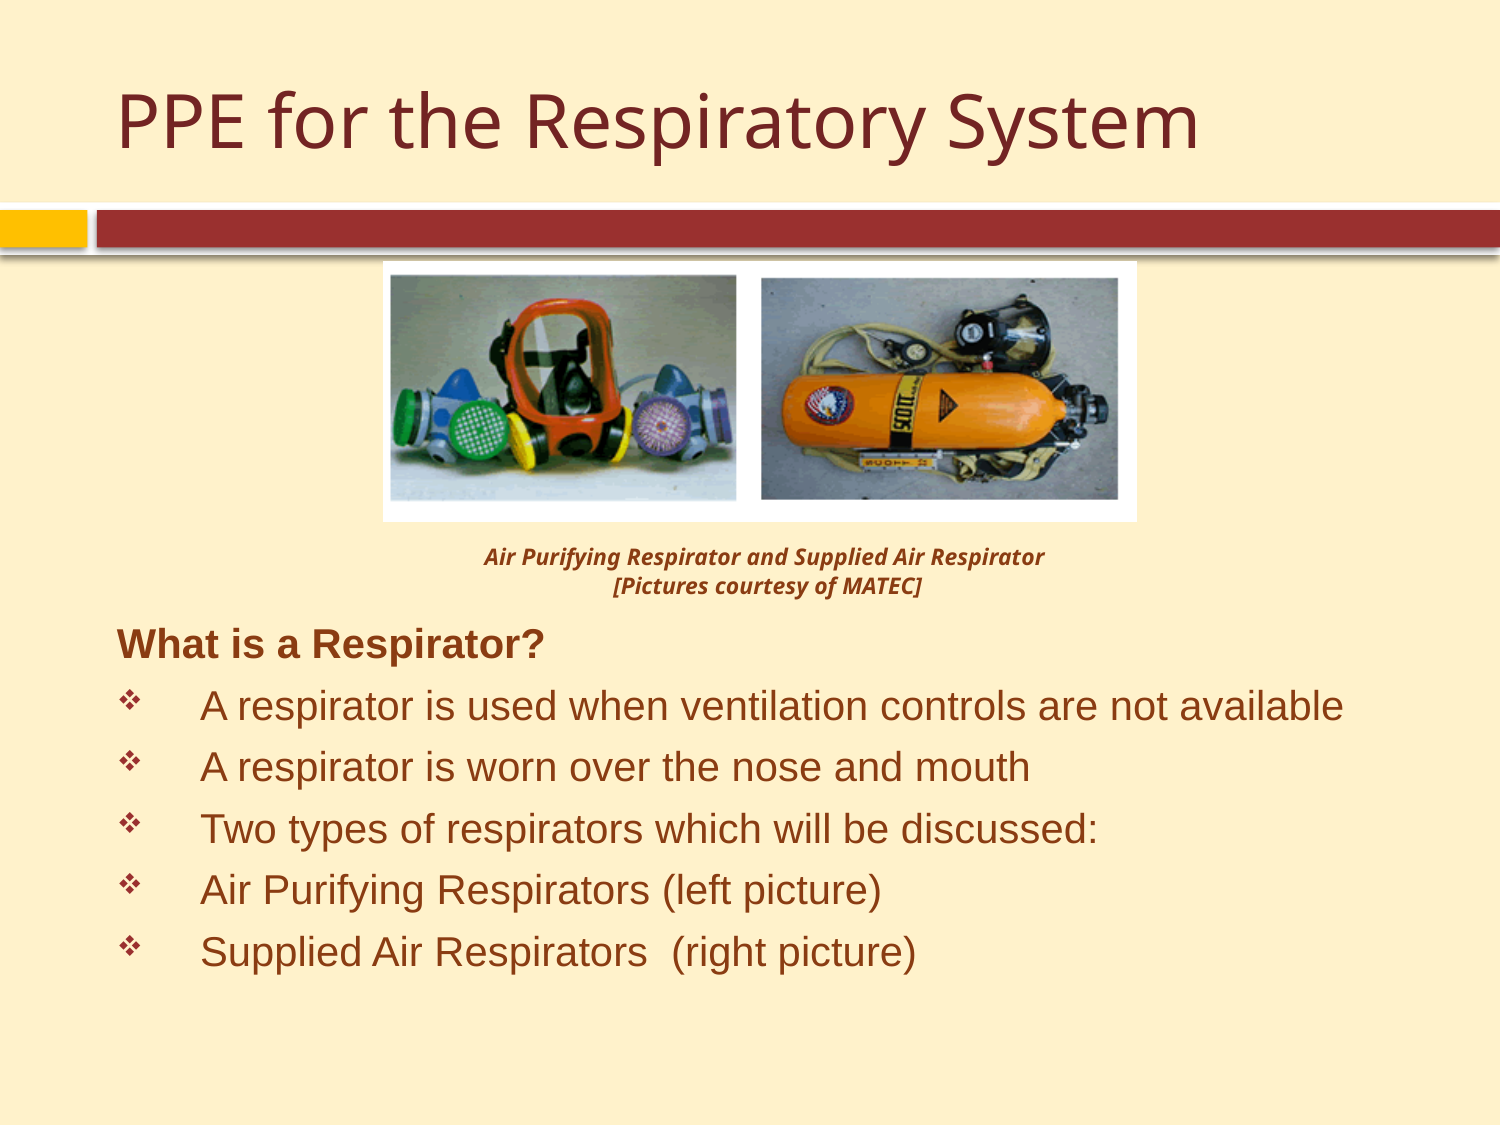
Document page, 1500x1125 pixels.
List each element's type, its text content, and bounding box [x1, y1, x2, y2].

title PPE for the Respiratory System [100, 37, 1438, 200]
picture [383, 261, 1137, 522]
text_box Air Purifying Respirator and Supplied Air Respirator [Pictures courtesy of MATEC] [391, 534, 1145, 607]
list What is a Respirator? A respirator is used when ventilation controls are not available A respirator is worn over the nose and mouth Two types of respirators which will be discussed: Air Purifying Respirators (left picture) Supplied Air Respirators (right picture) [102, 609, 1440, 1016]
